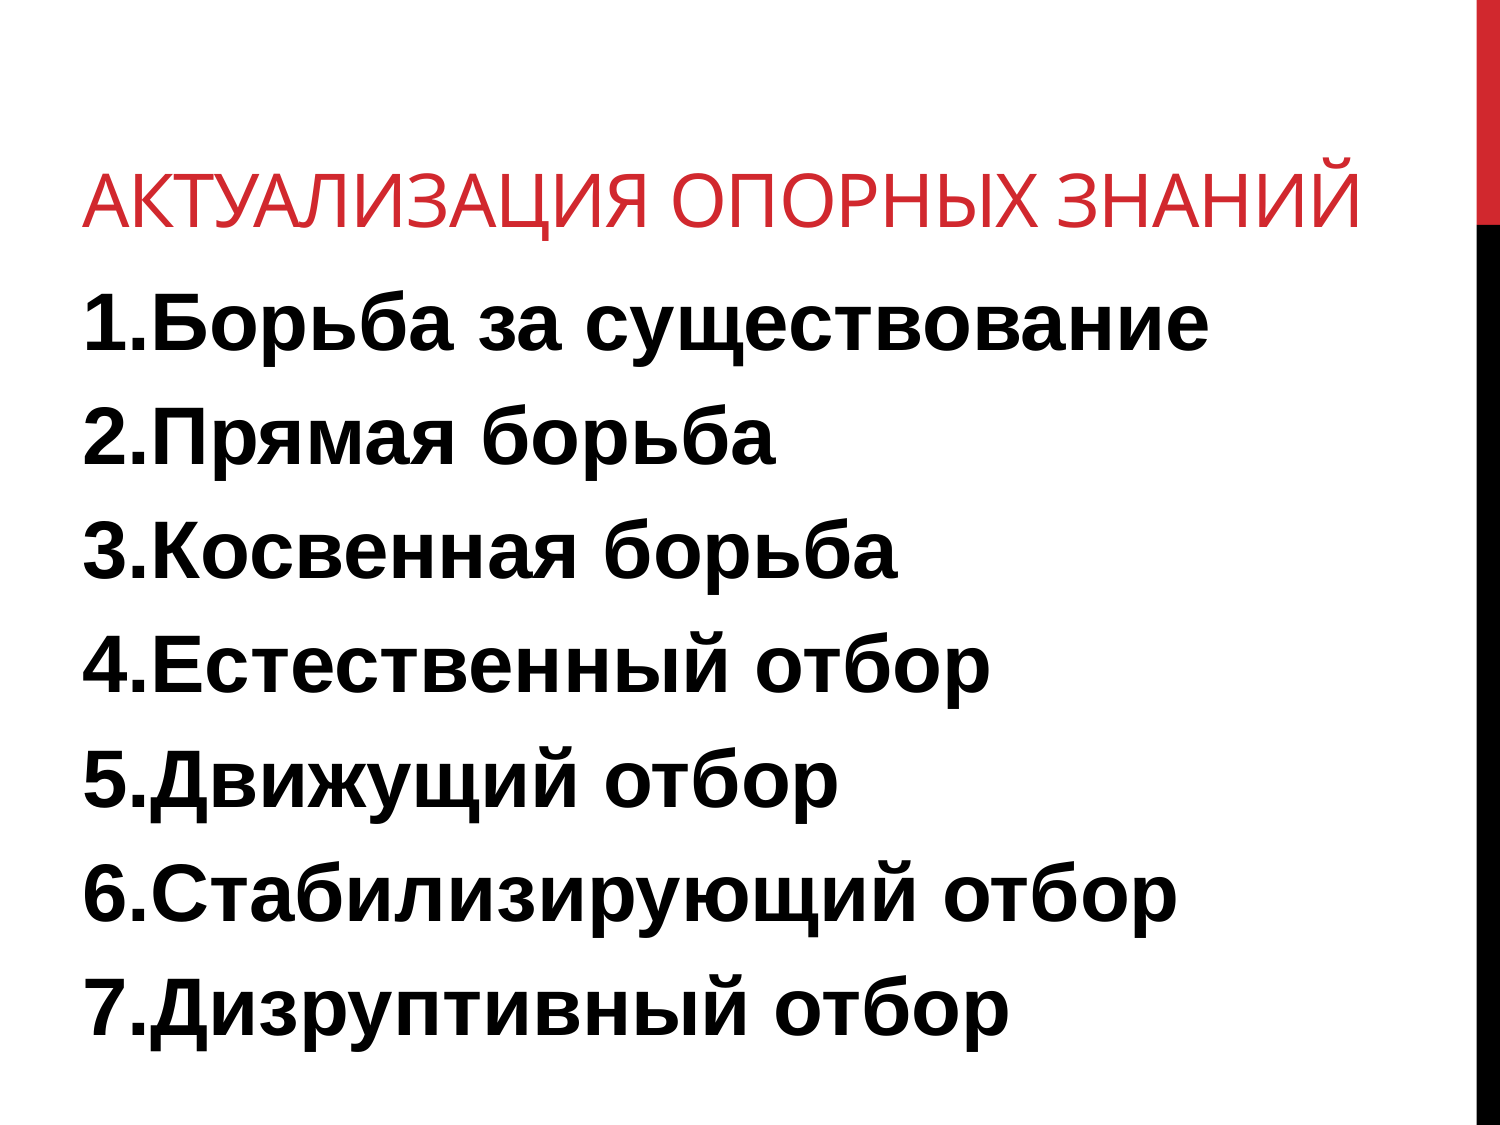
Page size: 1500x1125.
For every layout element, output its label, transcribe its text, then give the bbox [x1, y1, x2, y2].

list Борьба за существование Прямая борьба Косвенная борьба Естественный отбор Движущий отбор Стабилизирующий отбор Дизруптивный отбор [74, 260, 1326, 1063]
title Актуализация опорных знаний [74, 24, 1405, 251]
